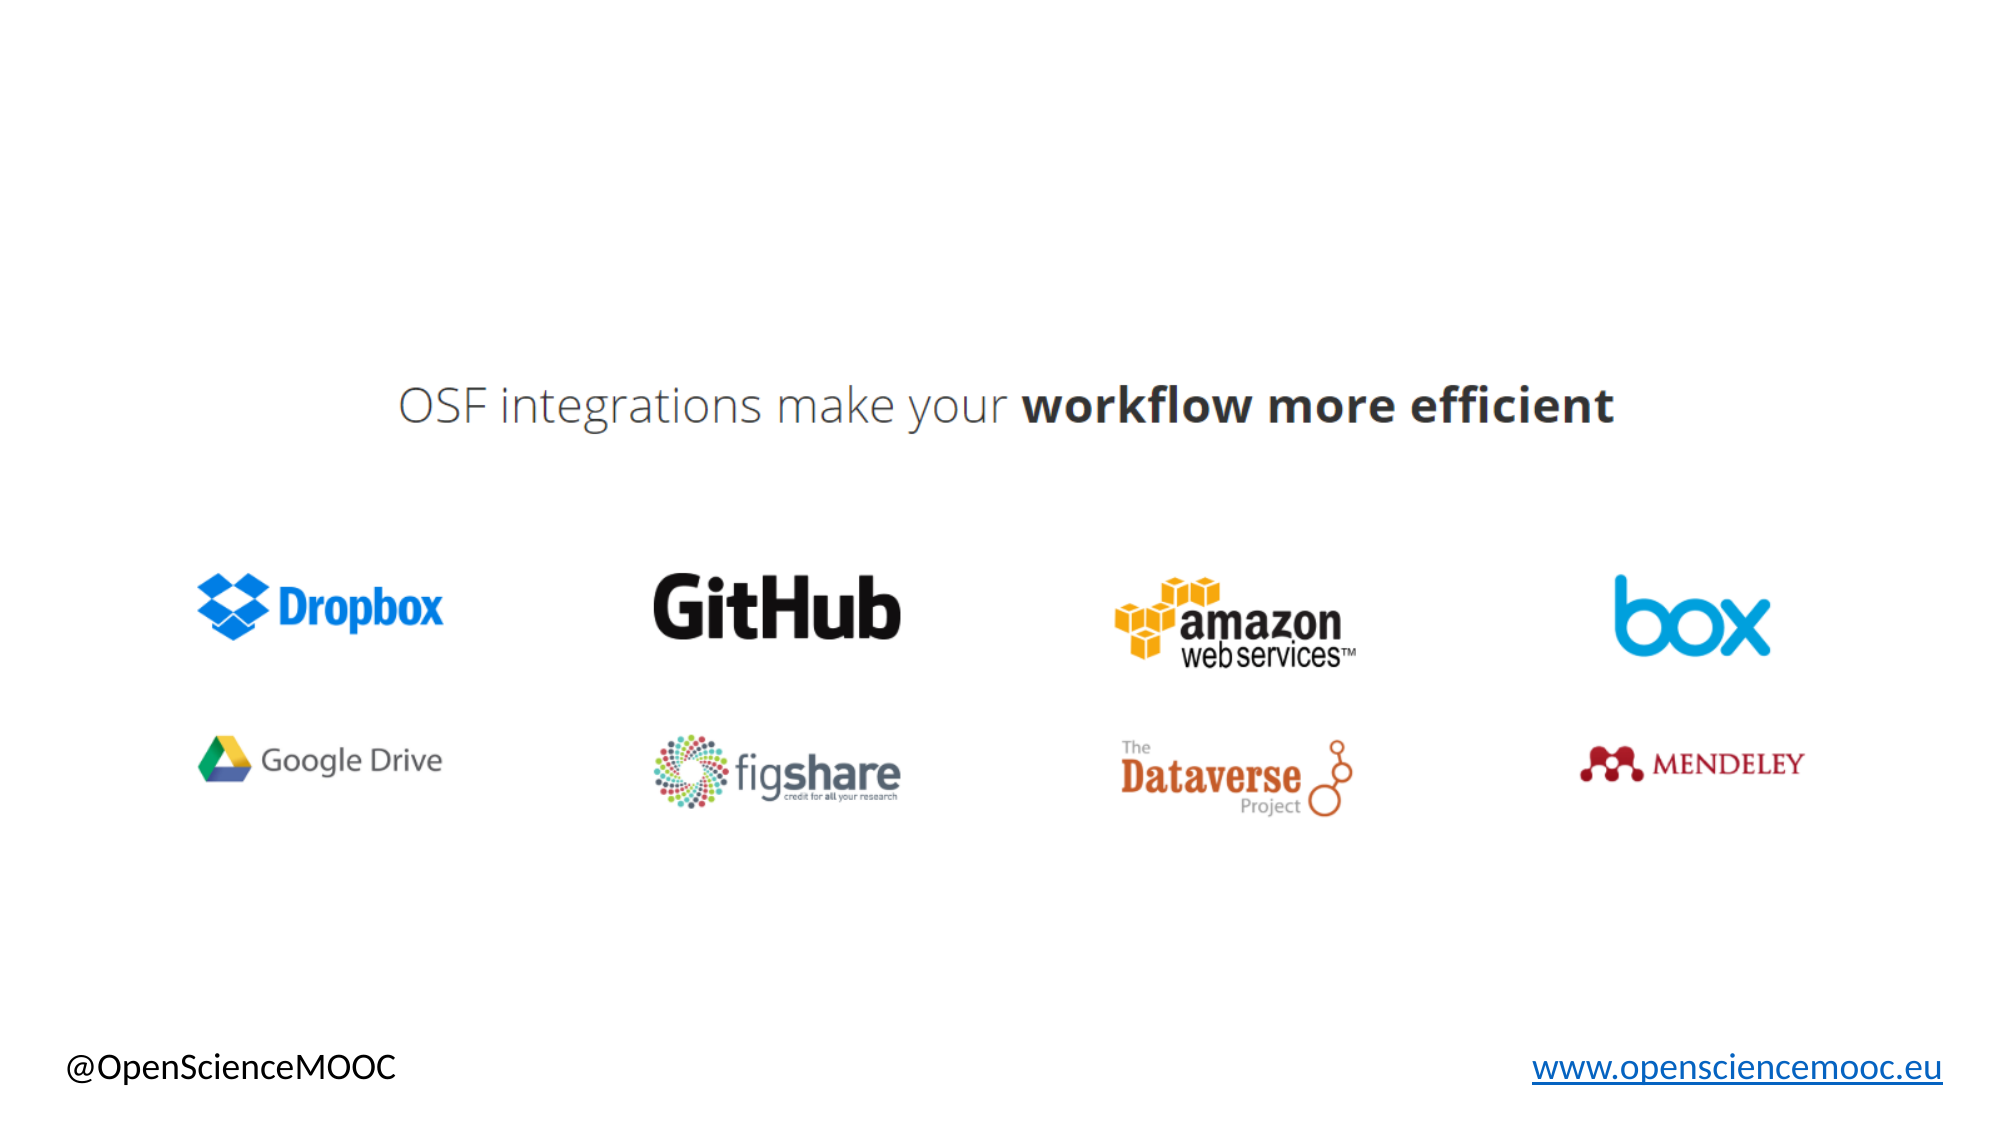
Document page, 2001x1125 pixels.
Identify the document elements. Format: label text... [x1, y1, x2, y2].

text_box @OpenScienceMOOC [49, 1034, 412, 1095]
text_box www.opensciencemooc.eu [1517, 1034, 1959, 1095]
picture [151, 315, 1849, 894]
